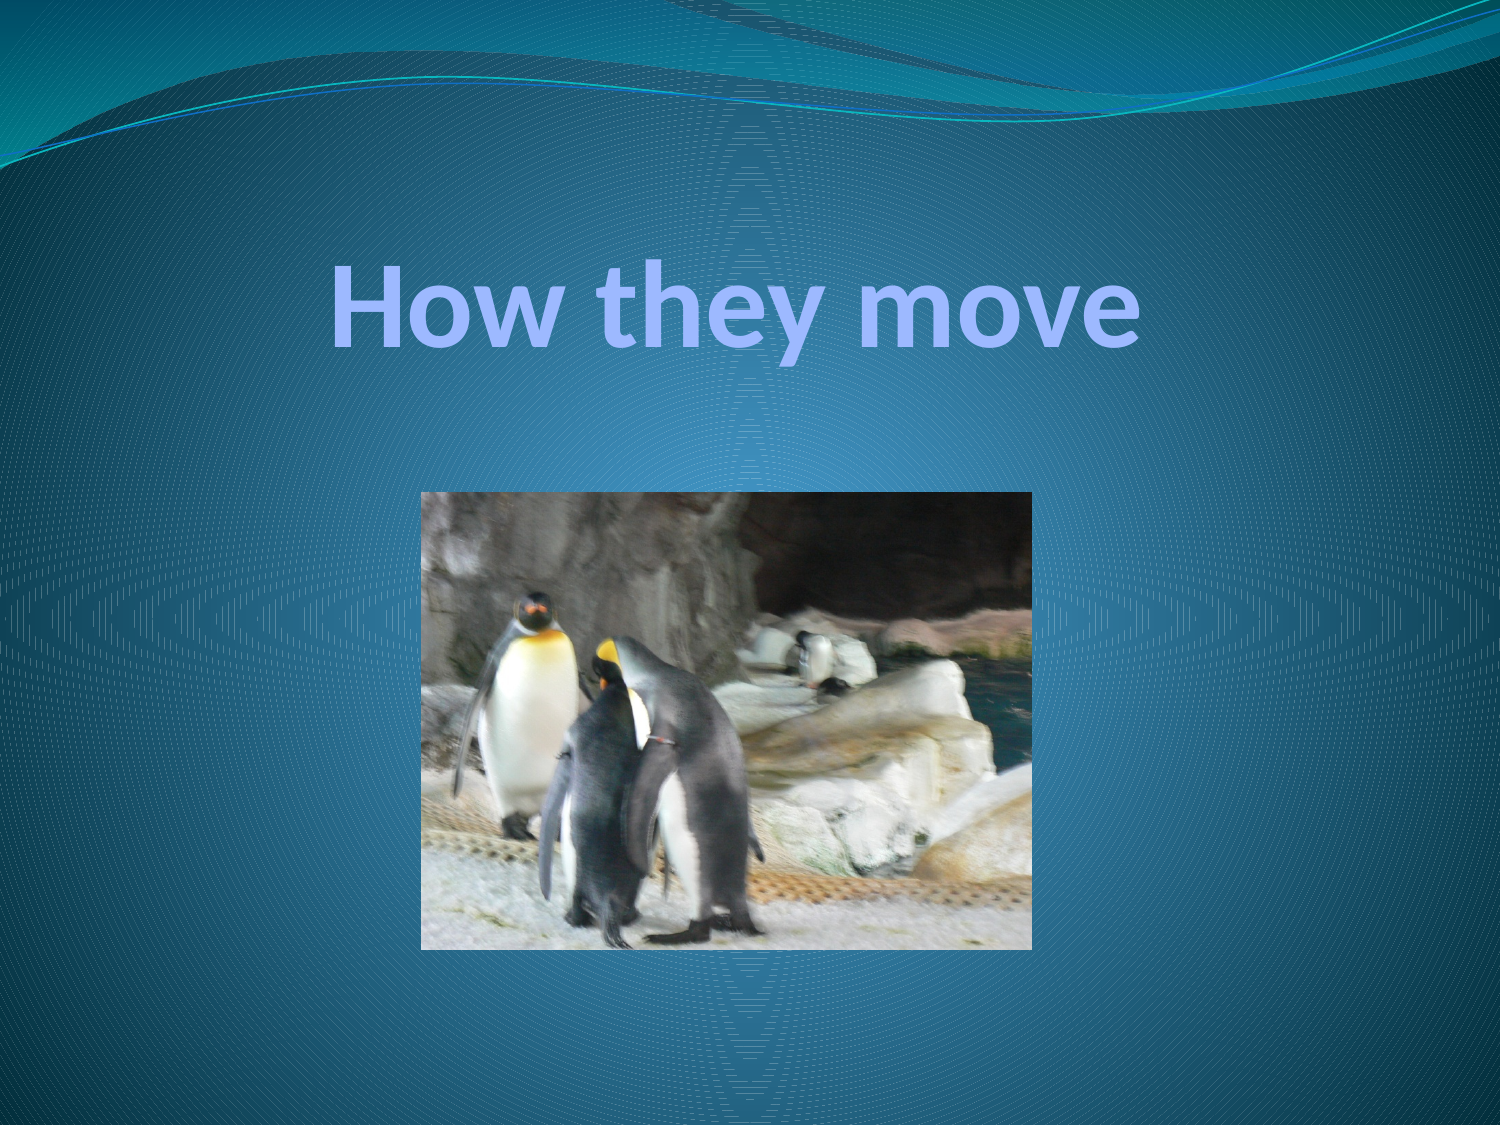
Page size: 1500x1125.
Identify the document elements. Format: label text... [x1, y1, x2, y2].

picture [421, 491, 1032, 950]
title How they move [93, 222, 1382, 523]
